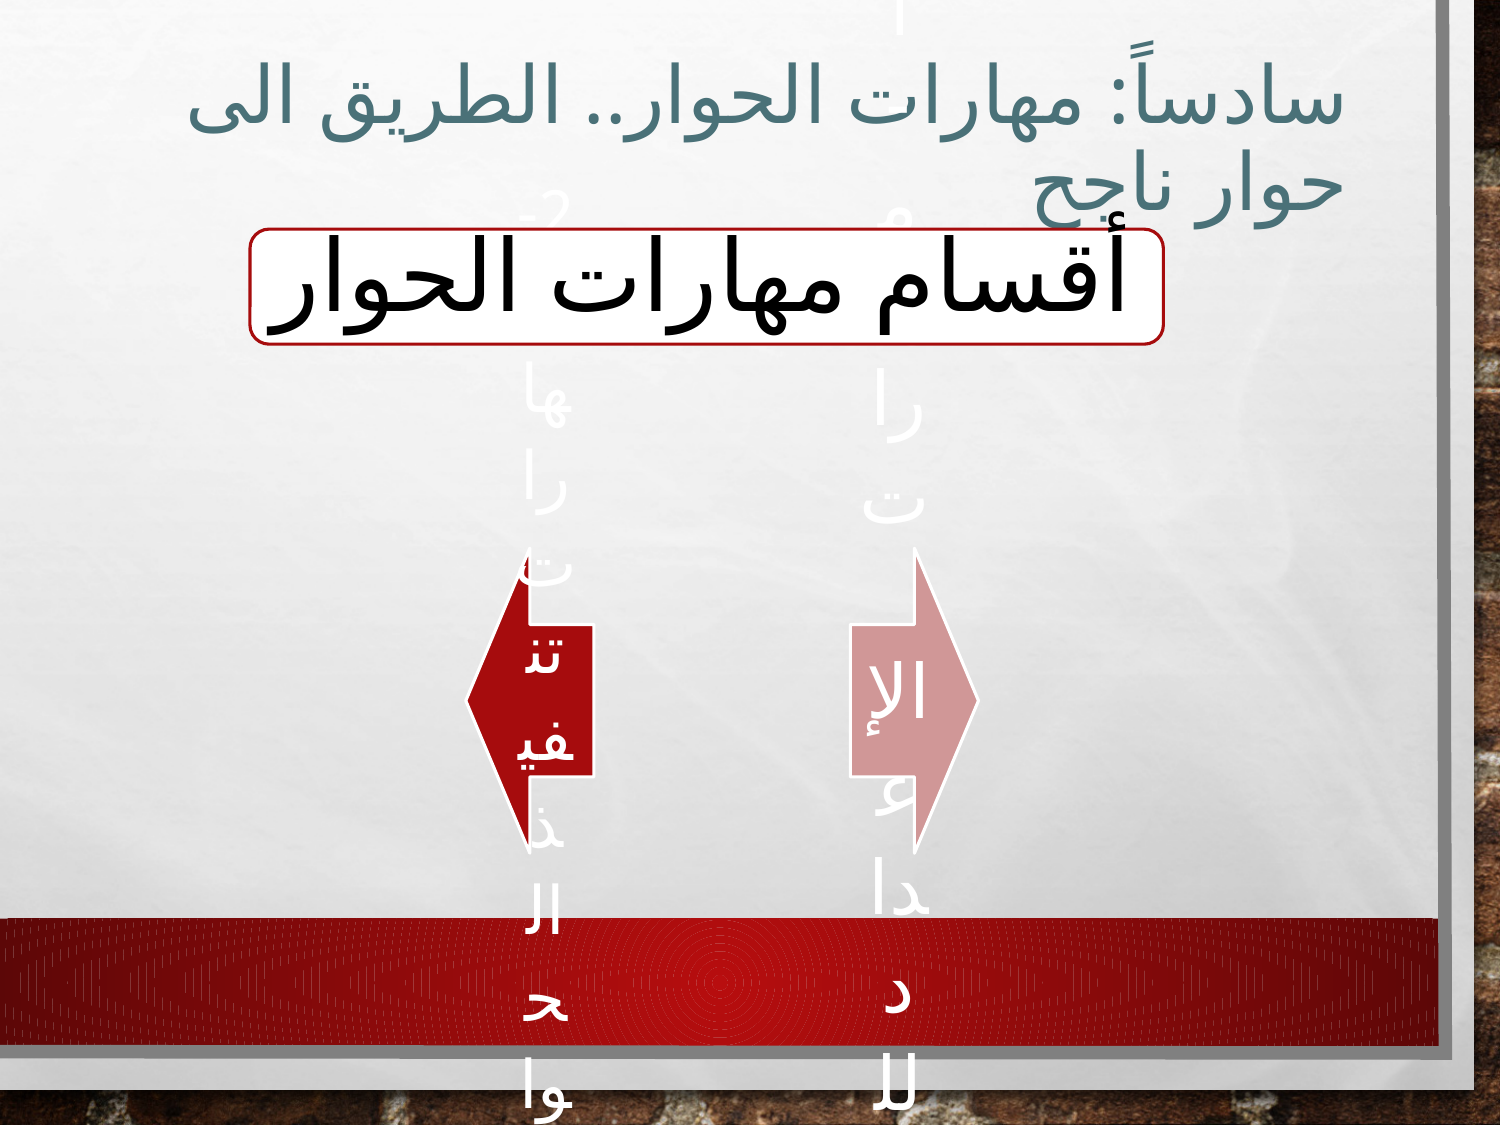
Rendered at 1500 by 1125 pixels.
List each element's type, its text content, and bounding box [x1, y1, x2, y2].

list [111, 444, 1333, 958]
picture [0, 0, 1500, 1125]
title سادساً: مهارات الحوار.. الطريق الى حوار ناجح [84, 46, 1364, 236]
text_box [249, 228, 1164, 398]
picture [549, 1093, 558, 1102]
picture [890, 1090, 908, 1103]
